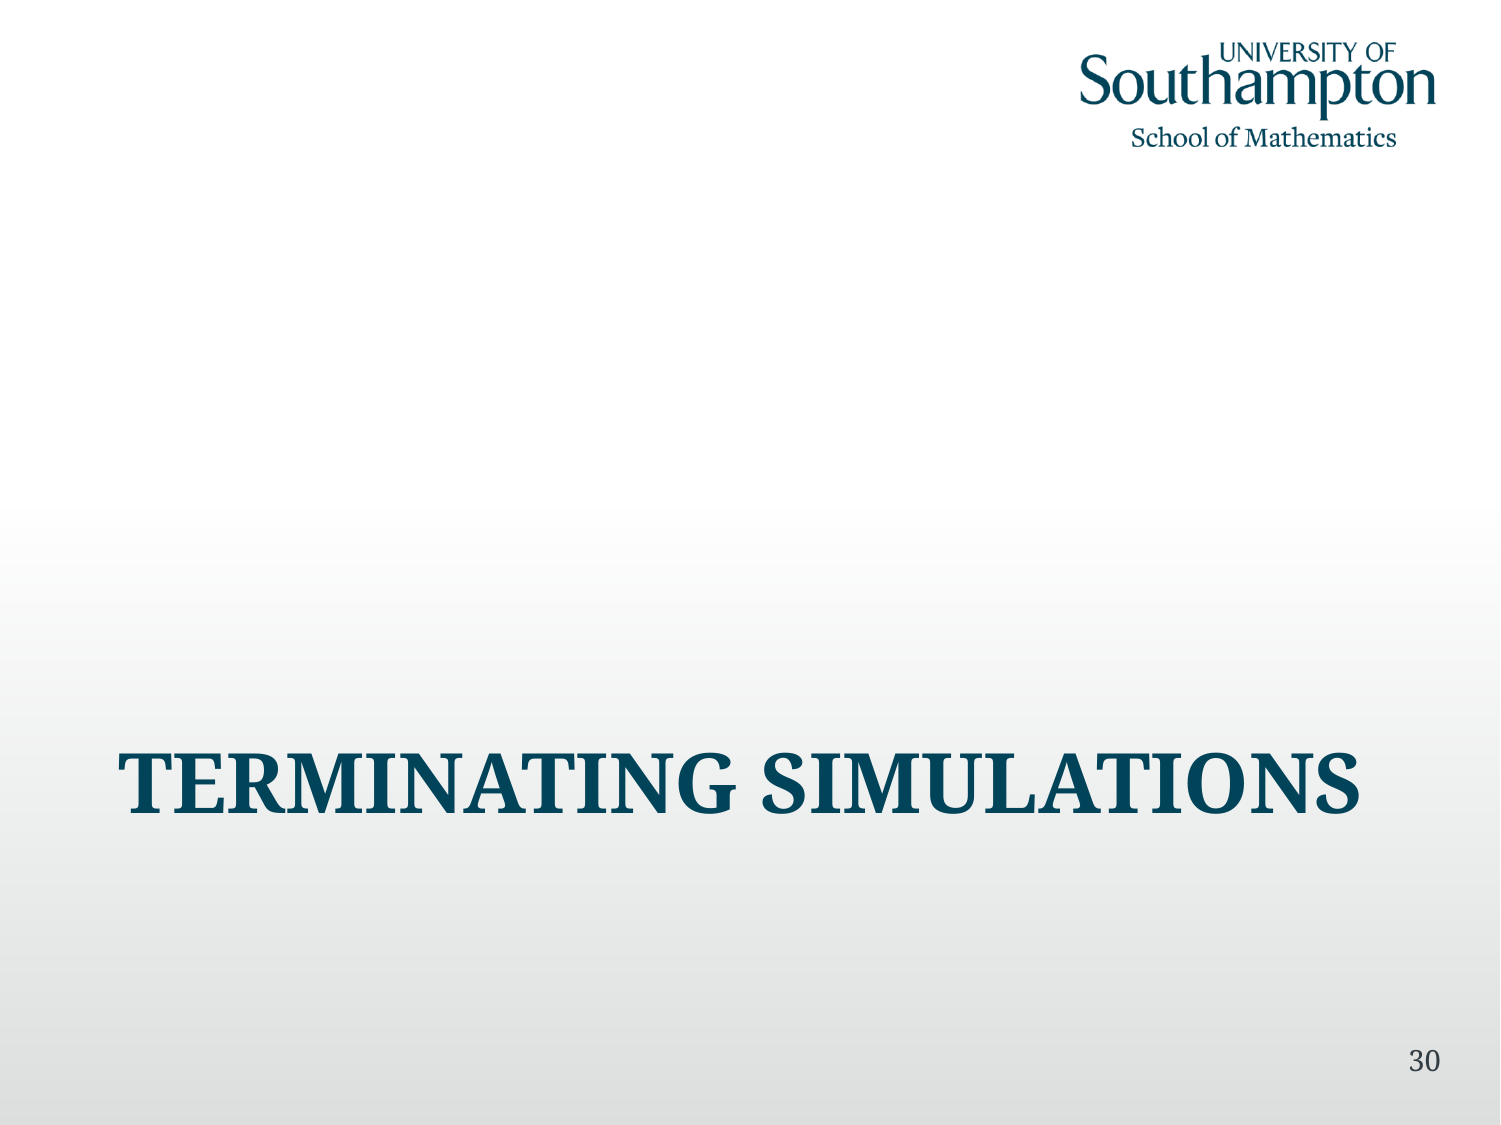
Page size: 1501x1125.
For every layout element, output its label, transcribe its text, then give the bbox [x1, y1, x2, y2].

picture [1296, 42, 1301, 51]
slide_number 30 [1128, 1034, 1441, 1110]
picture [1080, 42, 1436, 147]
title Terminating simulations [118, 722, 1394, 947]
